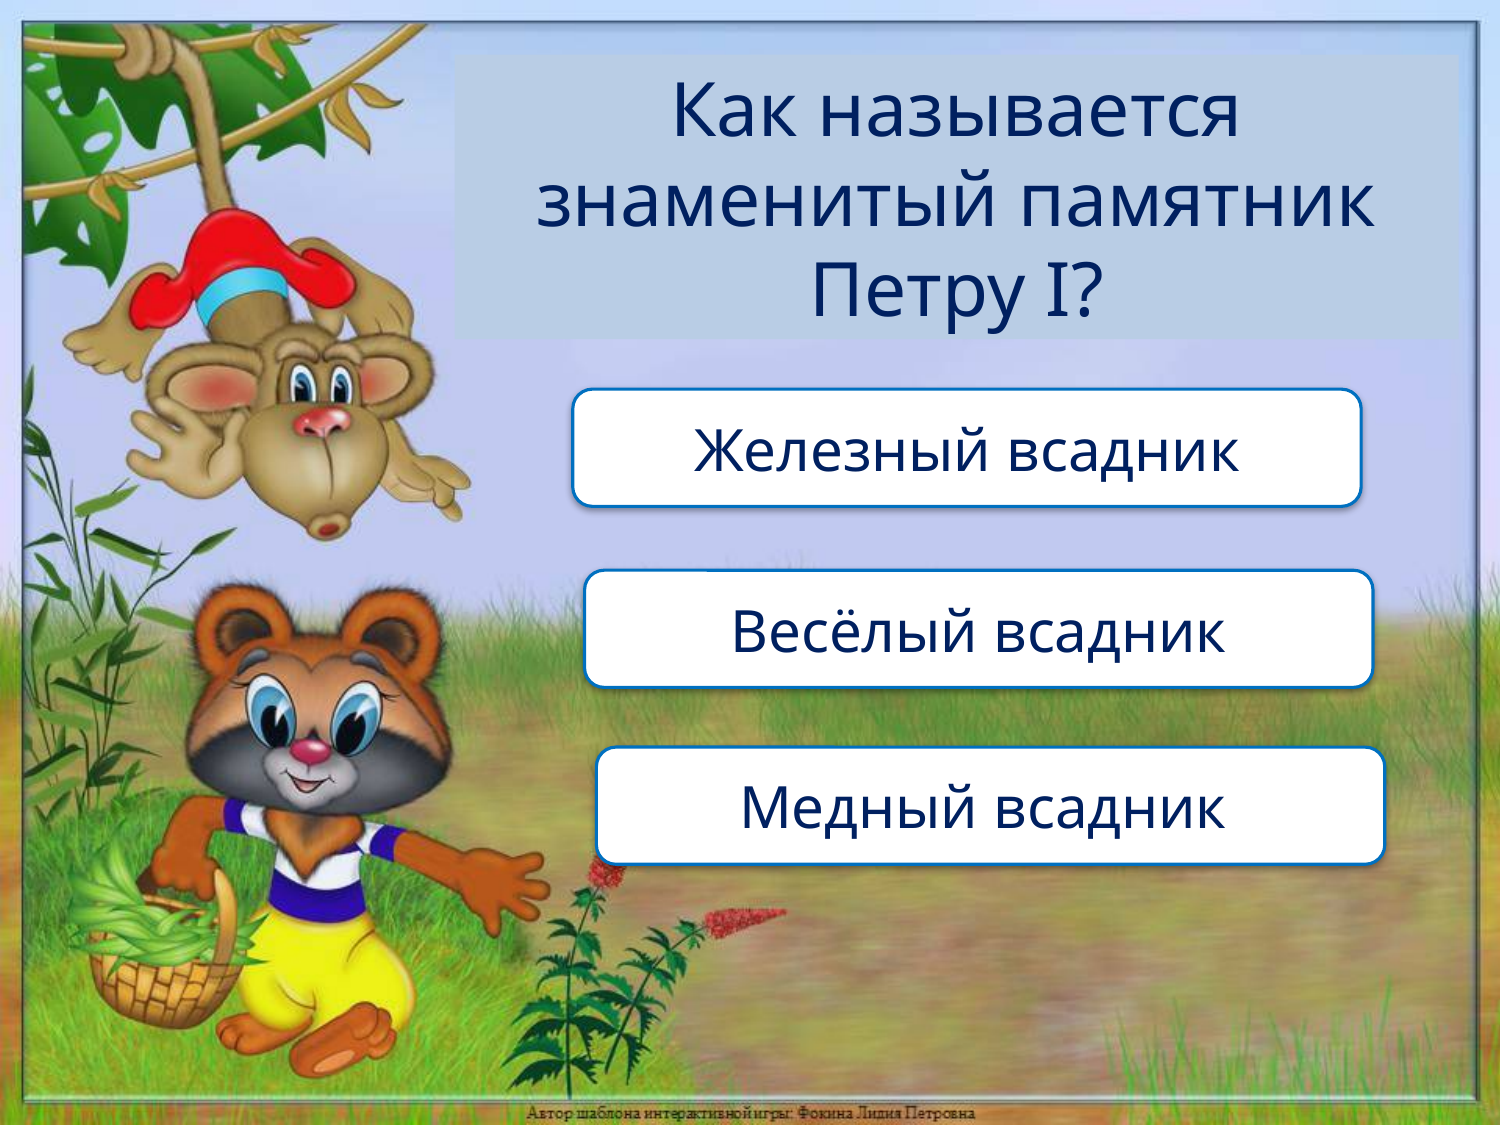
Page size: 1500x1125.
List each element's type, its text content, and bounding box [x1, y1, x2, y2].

text_box Медный всадник [595, 746, 1386, 866]
text_box Весёлый всадник [583, 569, 1374, 689]
picture [0, 0, 1500, 1125]
text_box Как называется знаменитый памятник Петру I? [454, 54, 1459, 340]
text_box Железный всадник [571, 388, 1362, 508]
